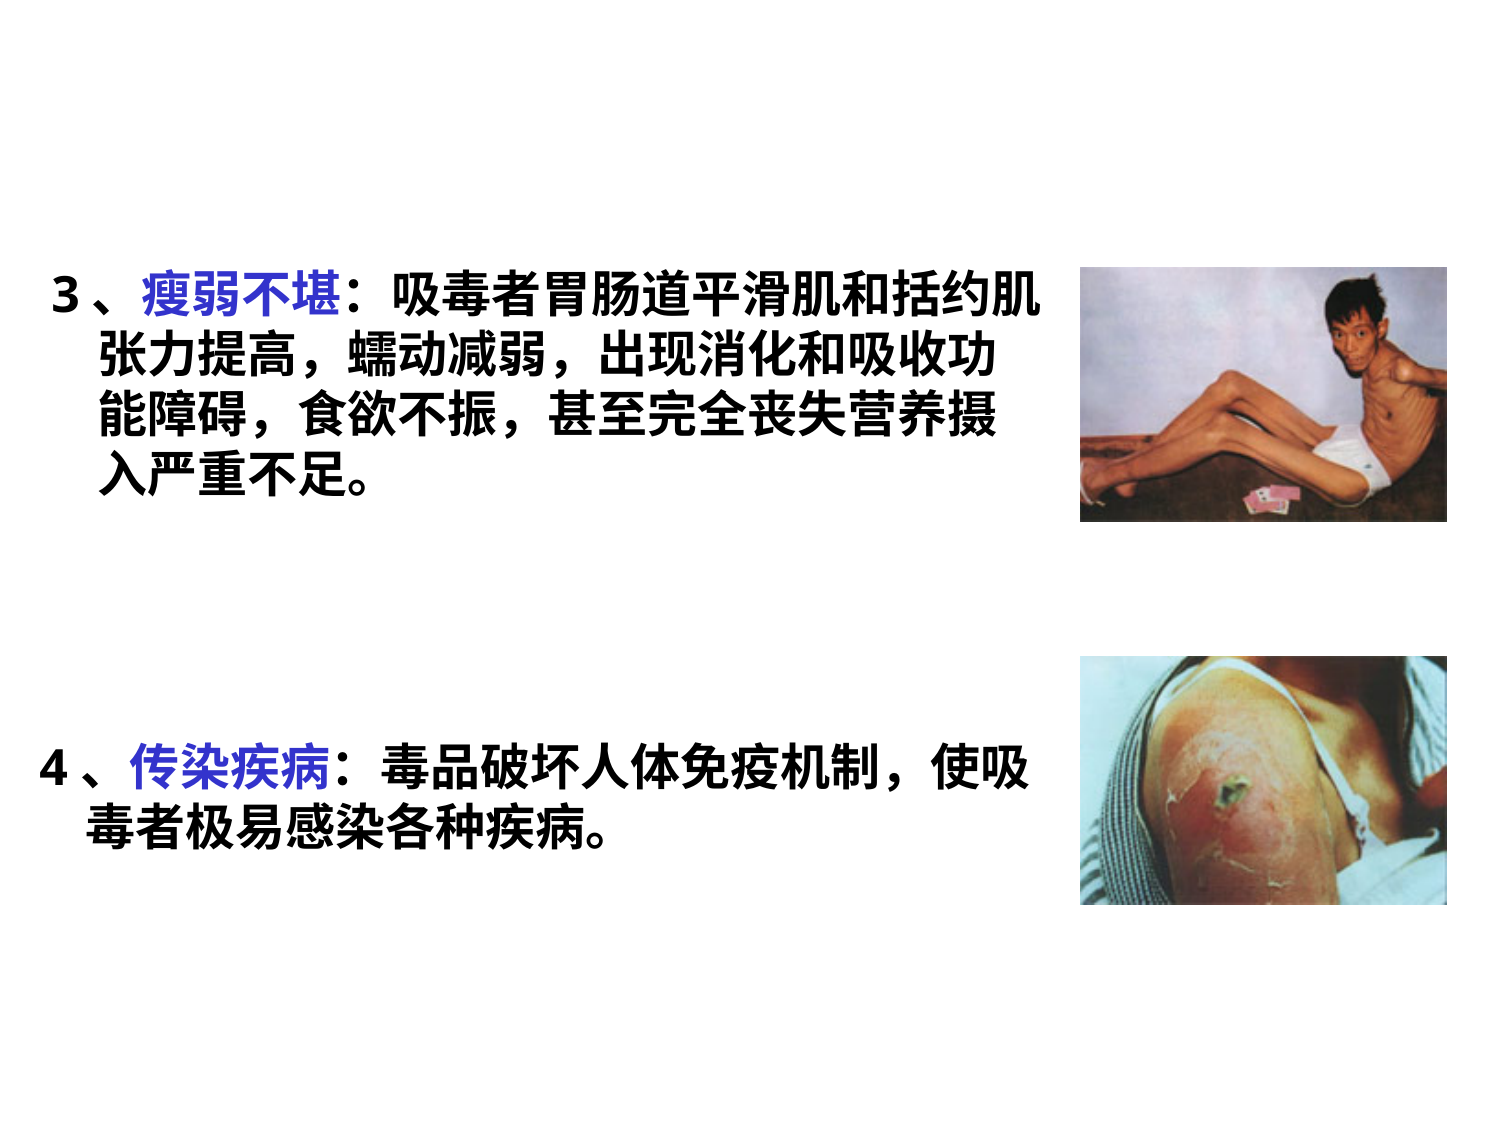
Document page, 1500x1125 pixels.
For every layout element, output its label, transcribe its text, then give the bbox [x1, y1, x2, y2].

text_box 3、瘦弱不堪：吸毒者胃肠道平滑肌和括约肌 张力提高，蠕动减弱，出现消化和吸收功 能障碍，食欲不振，甚至完全丧失营养摄 入严重不足。 [36, 255, 1057, 511]
text_box 4、传染疾病：毒品破坏人体免疫机制，使吸 毒者极易感染各种疾病。 [24, 727, 1045, 863]
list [1080, 657, 1447, 905]
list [1080, 267, 1447, 522]
